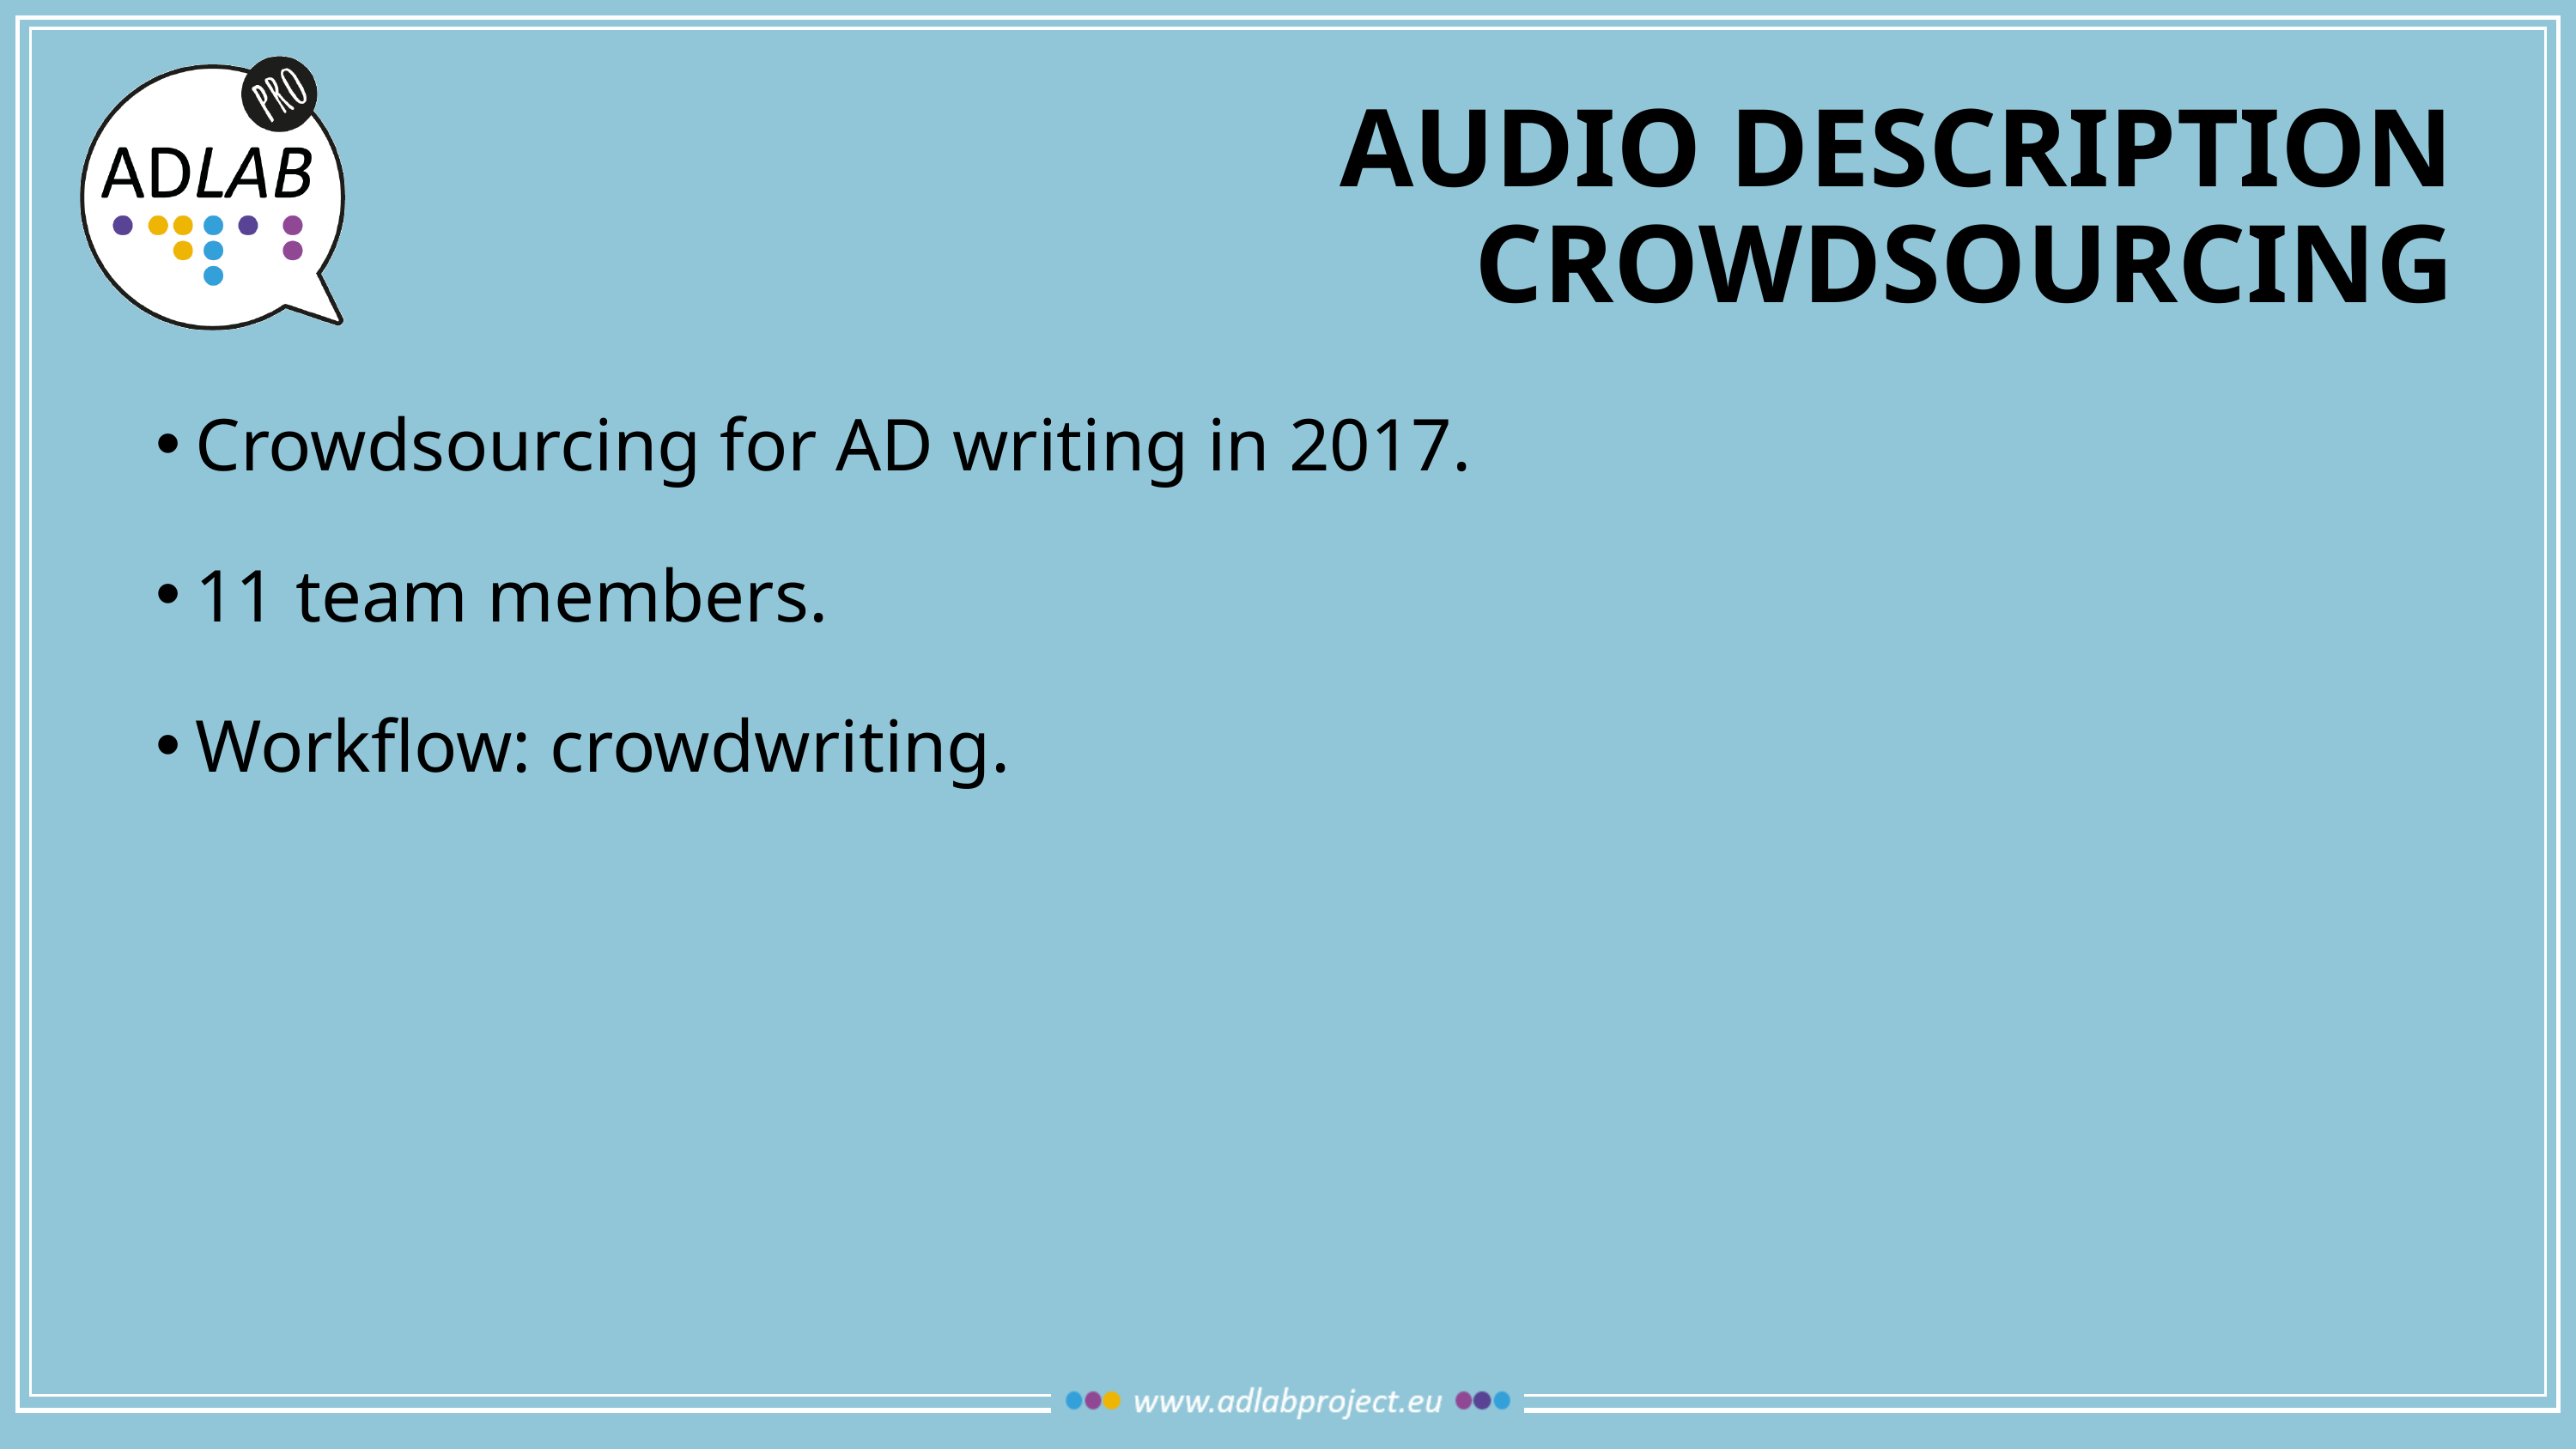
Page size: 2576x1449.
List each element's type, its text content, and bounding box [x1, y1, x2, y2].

picture [1051, 1378, 1524, 1429]
list Crowdsourcing for AD writing in 2017. 11 team members. Workflow: crowdwriting. [143, 350, 2467, 1056]
title AUDIO DESCRIPTION Crowdsourcing [384, 70, 2467, 350]
picture [72, 49, 353, 330]
